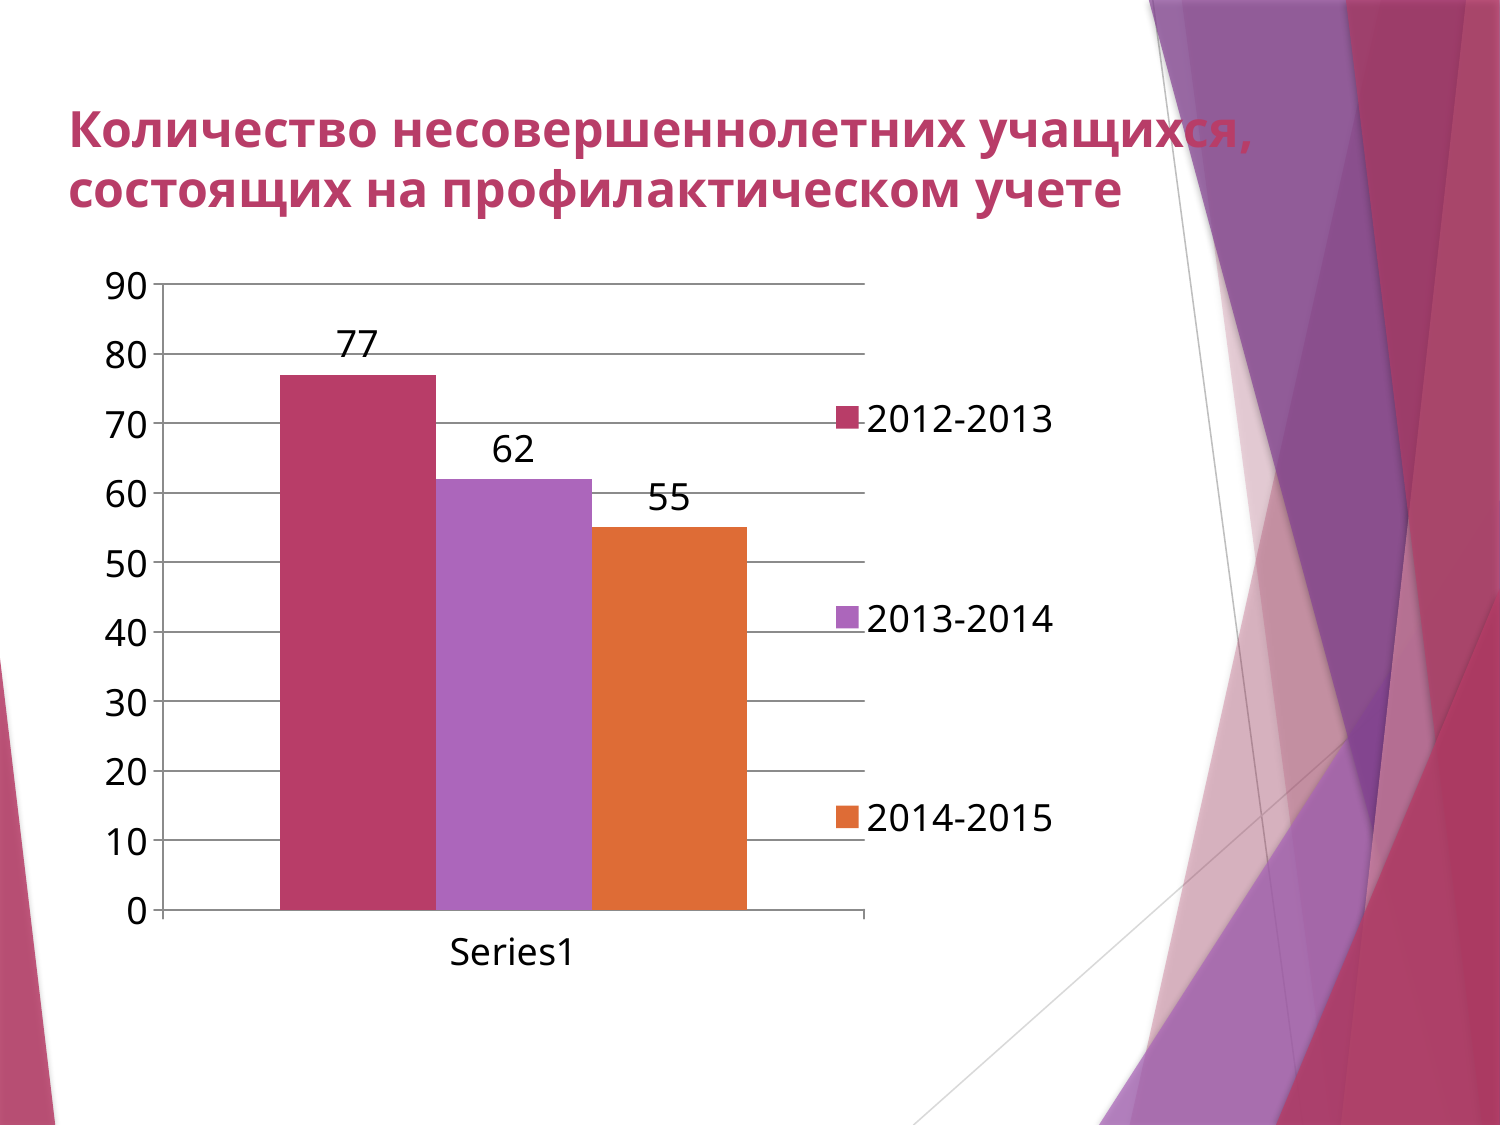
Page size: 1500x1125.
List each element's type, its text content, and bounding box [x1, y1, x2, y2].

title Количество несовершеннолетних учащихся, состоящих на профилактическом учете [53, 90, 1311, 199]
chart [82, 243, 1142, 992]
